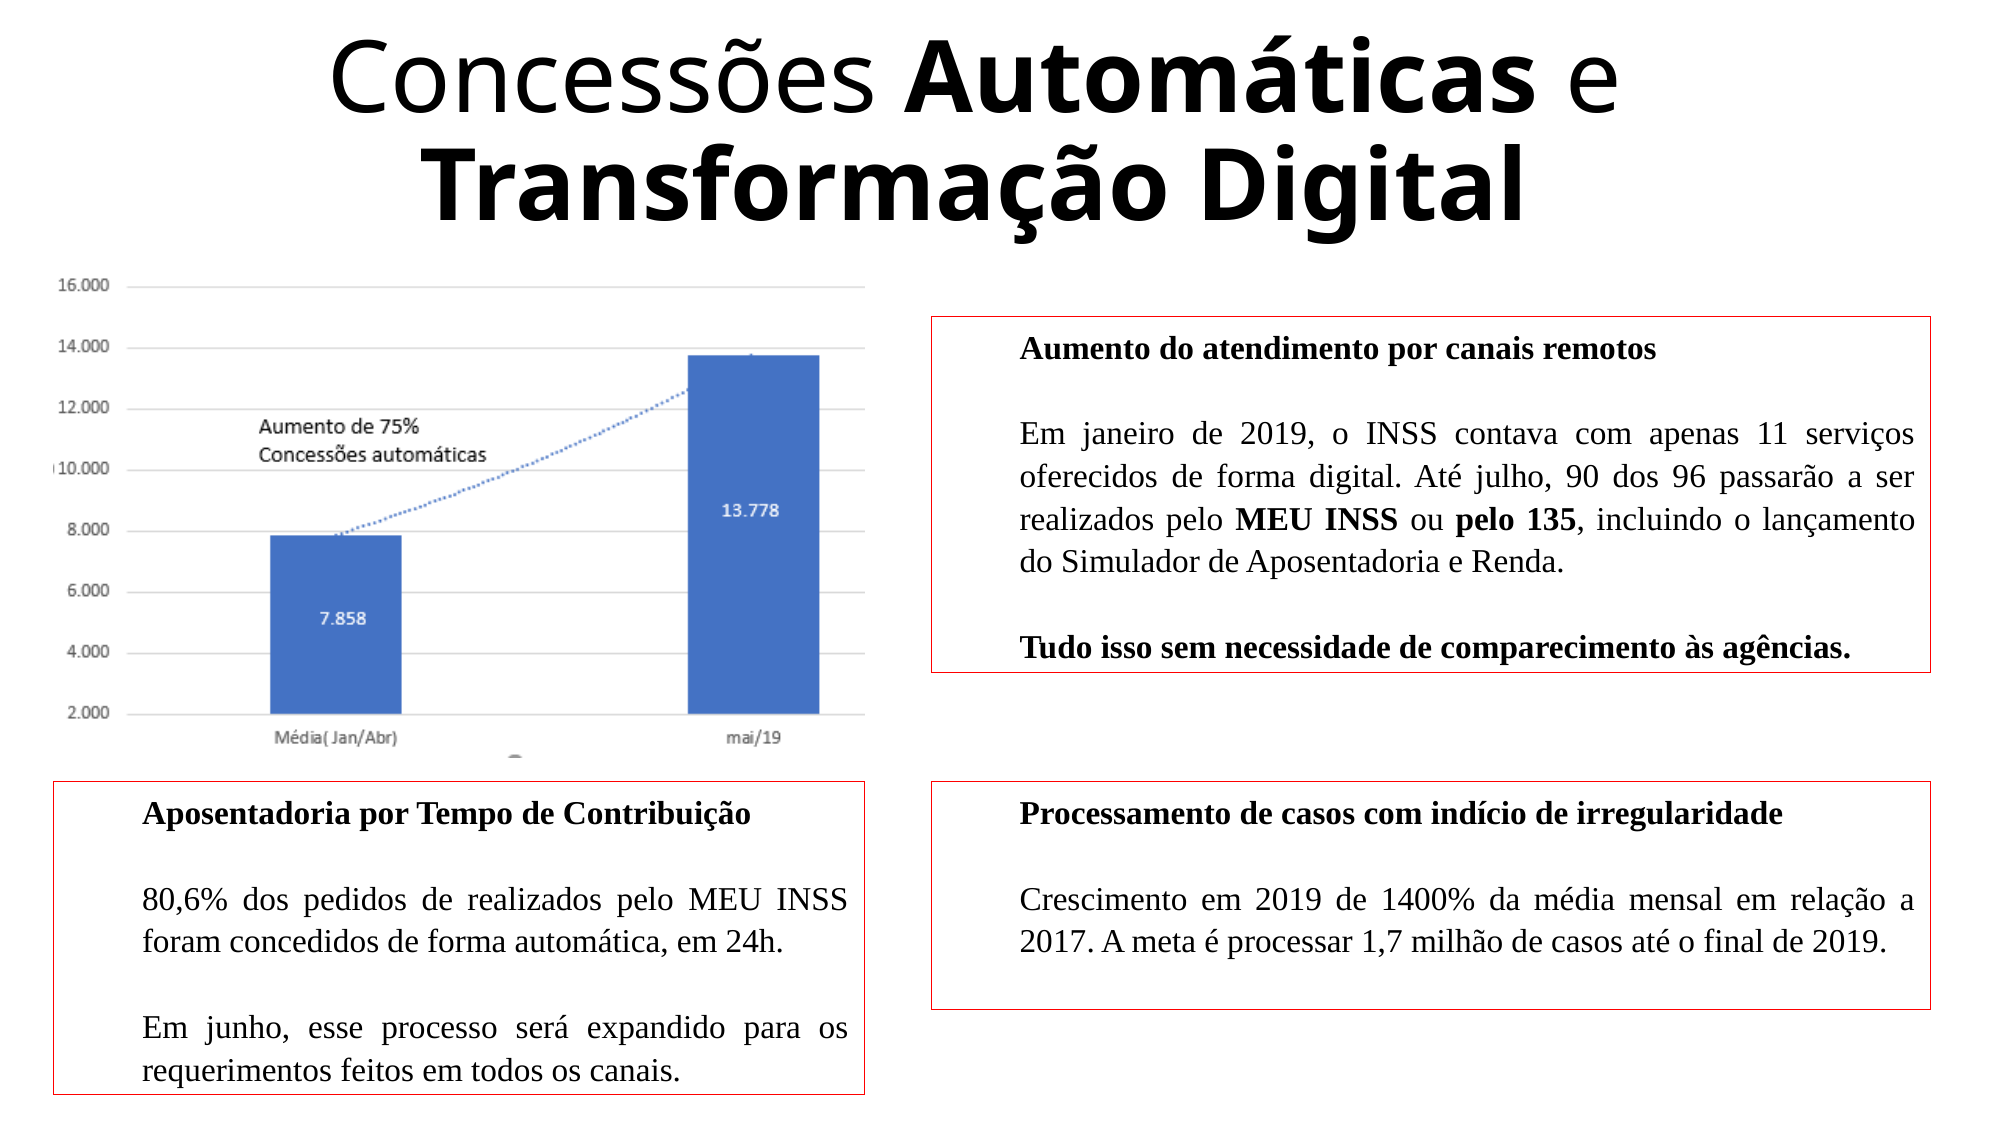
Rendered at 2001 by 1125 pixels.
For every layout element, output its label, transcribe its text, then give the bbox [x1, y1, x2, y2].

text_box Concessões Automáticas e Transformação Digital [59, 79, 1891, 250]
text_box Processamento de casos com indício de irregularidade Crescimento em 2019 de 1400% da média mensal em relação a 2017. A meta é processar 1,7 milhão de casos até o final de 2019. [931, 781, 1931, 1010]
picture [53, 260, 865, 758]
text_box Aposentadoria por Tempo de Contribuição 80,6% dos pedidos de realizados pelo MEU INSS foram concedidos de forma automática, em 24h. Em junho, esse processo será expandido para os requerimentos feitos em todos os canais. [53, 781, 865, 1095]
text_box Aumento do atendimento por canais remotos Em janeiro de 2019, o INSS contava com apenas 11 serviços oferecidos de forma digital. Até julho, 90 dos 96 passarão a ser realizados pelo MEU INSS ou pelo 135, incluindo o lançamento do Simulador de Aposentadoria e Renda. Tudo isso sem necessidade de comparecimento às agências. [931, 316, 1931, 673]
